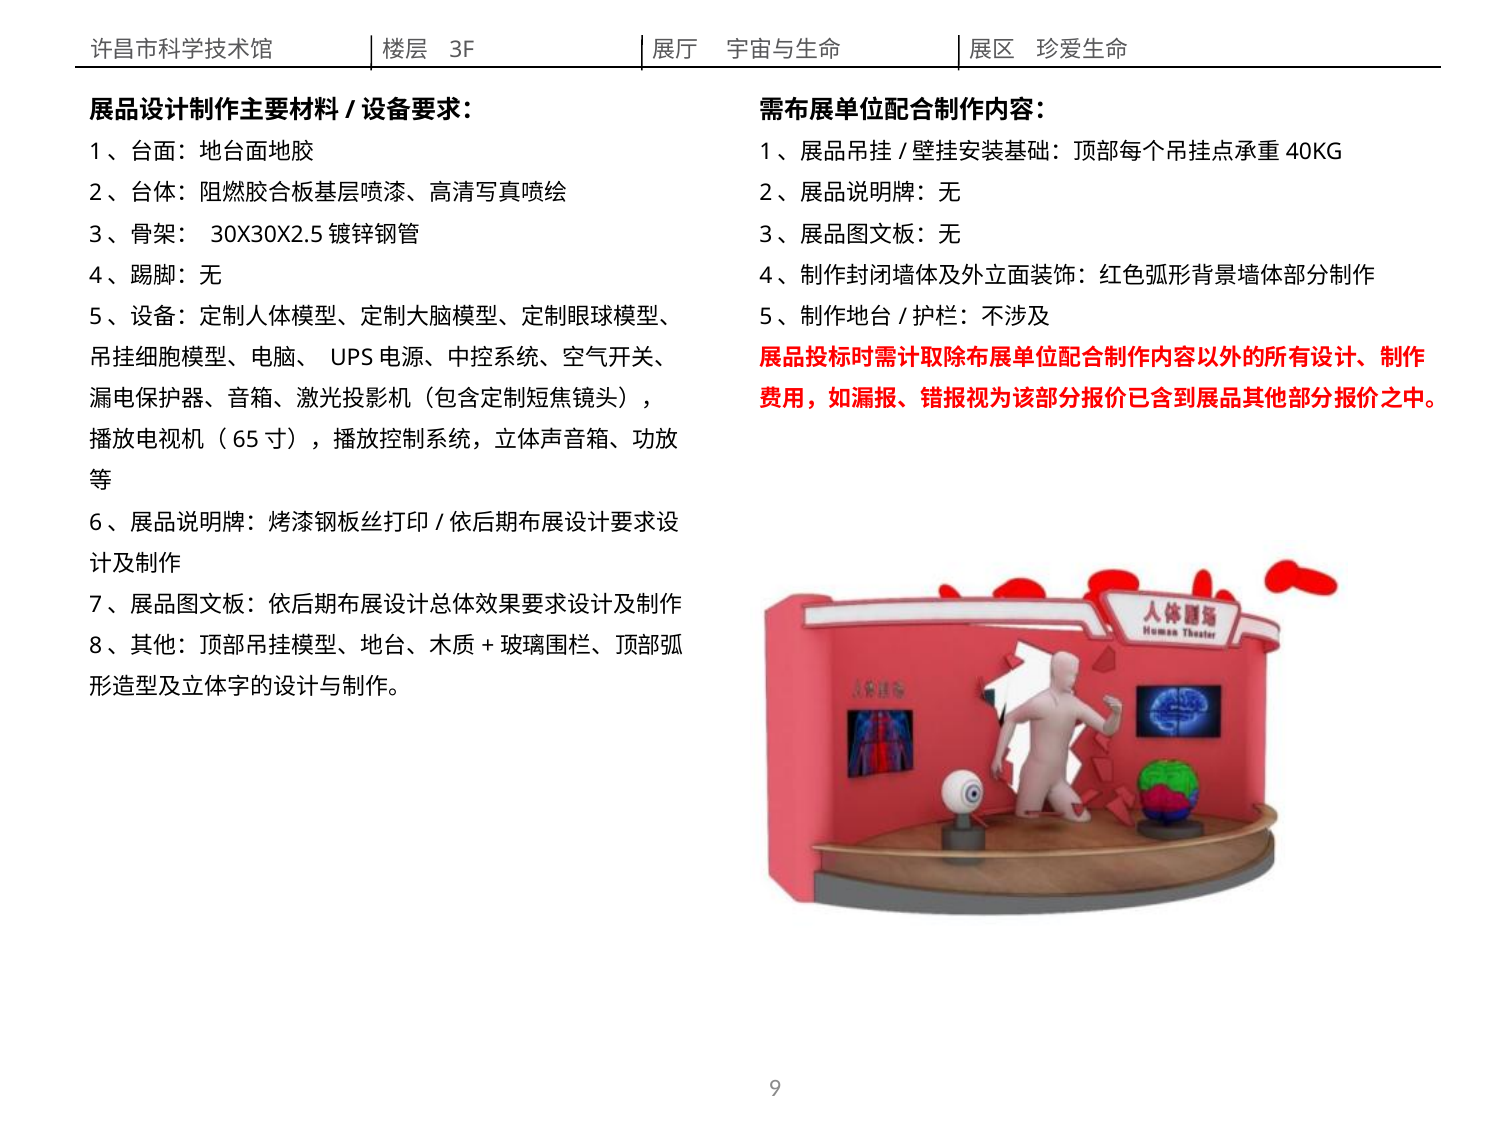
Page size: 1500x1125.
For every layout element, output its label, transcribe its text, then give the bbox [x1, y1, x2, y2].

text_box 展区 珍爱生命 [969, 46, 1208, 67]
text_box 展厅 宇宙与生命 [652, 46, 923, 67]
slide_number 9 [703, 1036, 795, 1125]
picture [749, 539, 1348, 931]
text_box 需布展单位配合制作内容： 1、展品吊挂/壁挂安装基础：顶部每个吊挂点承重40KG 2、展品说明牌：无 3、展品图文板：无 4、制作封闭墙体及外立面装饰：红色弧形背景墙体部分制作 5、制作地台/护栏：不涉及 展品投标时需计取除布展单位配合制作内容以外的所有设计、制作费用，如漏报、错报视为该部分报价已含到展品其他部分报价之中。 [750, 73, 1446, 416]
text_box 展品设计制作主要材料/设备要求： 1、台面：地台面地胶 2、台体：阻燃胶合板基层喷漆、高清写真喷绘 3、骨架： 30X30X2.5镀锌钢管 4、踢脚：无 5、设备：定制人体模型、定制大脑模型、定制眼球模型、吊挂细胞模型、电脑、 UPS电源、中控系统、空气开关、漏电保护器、音箱、激光投影机（包含定制短焦镜头），播放电视机（65寸），播放控制系统，立体声音箱、功放等 6、展品说明牌：烤漆钢板丝打印/依后期布展设计要求设计及制作 7、展品图文板：依后期布展设计总体效果要求设计及制作 8、其他：顶部吊挂模型、地台、木质+玻璃围栏、顶部弧形造型及立体字的设计与制作。 [79, 73, 694, 929]
text_box 许昌市科学技术馆 [90, 46, 328, 66]
text_box 楼层 3F [382, 46, 588, 67]
